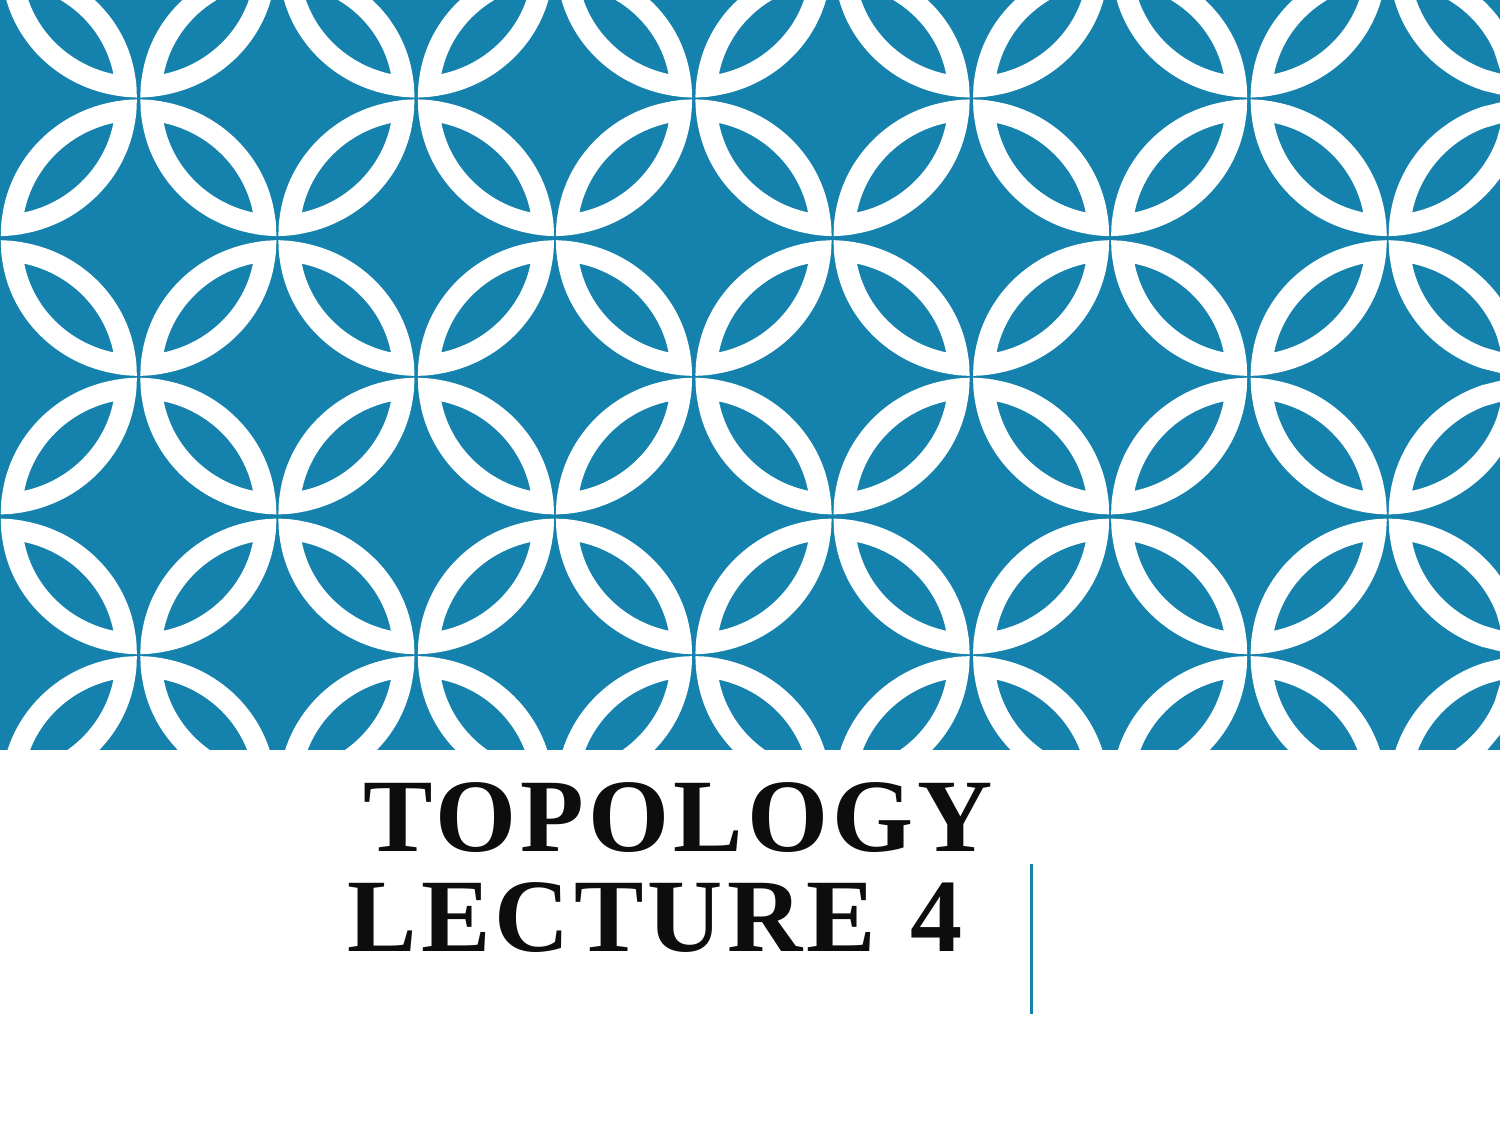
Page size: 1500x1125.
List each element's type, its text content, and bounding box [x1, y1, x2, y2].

title Topology lecture 4 [56, 813, 1013, 1054]
